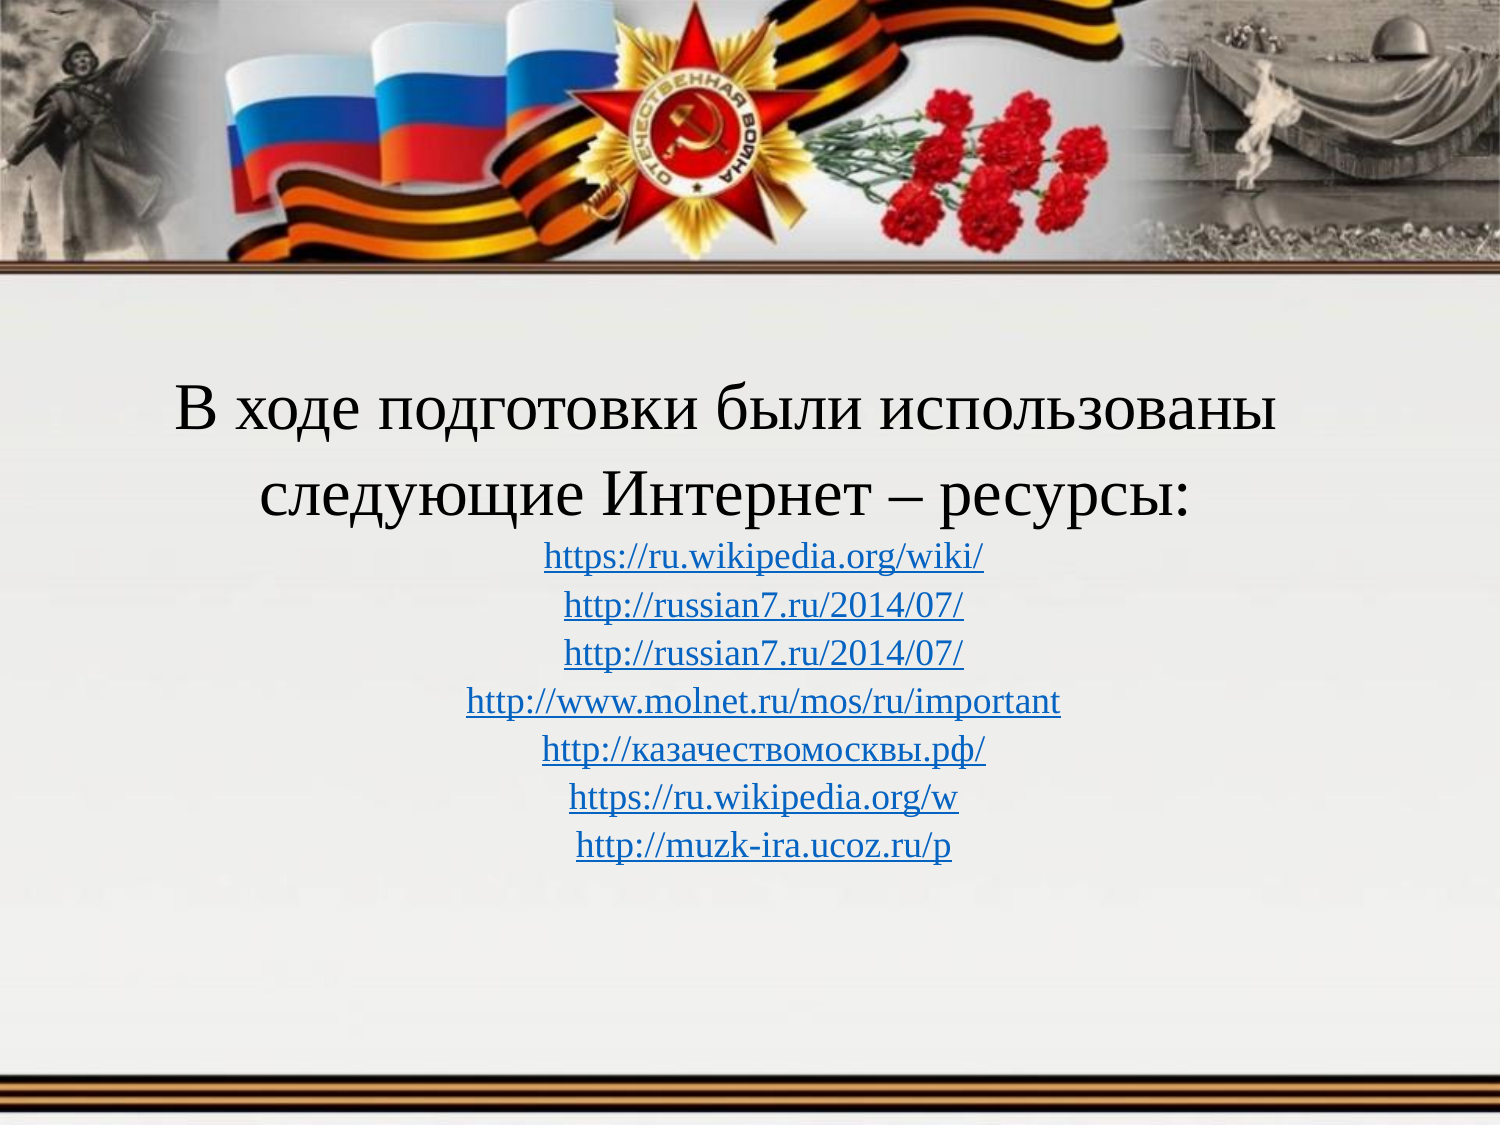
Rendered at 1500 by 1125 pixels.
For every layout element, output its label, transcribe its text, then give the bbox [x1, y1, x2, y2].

picture [0, 0, 1500, 1125]
text_box В ходе подготовки были использованы следующие Интернет – ресурсы: https://ru.wikipedia.org/wiki/ http://russian7.ru/2014/07/ http://russian7.ru/2014/07/ http://www.molnet.ru/mos/ru/important http://казачествомосквы.рф/ https://ru.wikipedia.org/w http://muzk-ira.ucoz.ru/p [17, 350, 1436, 873]
